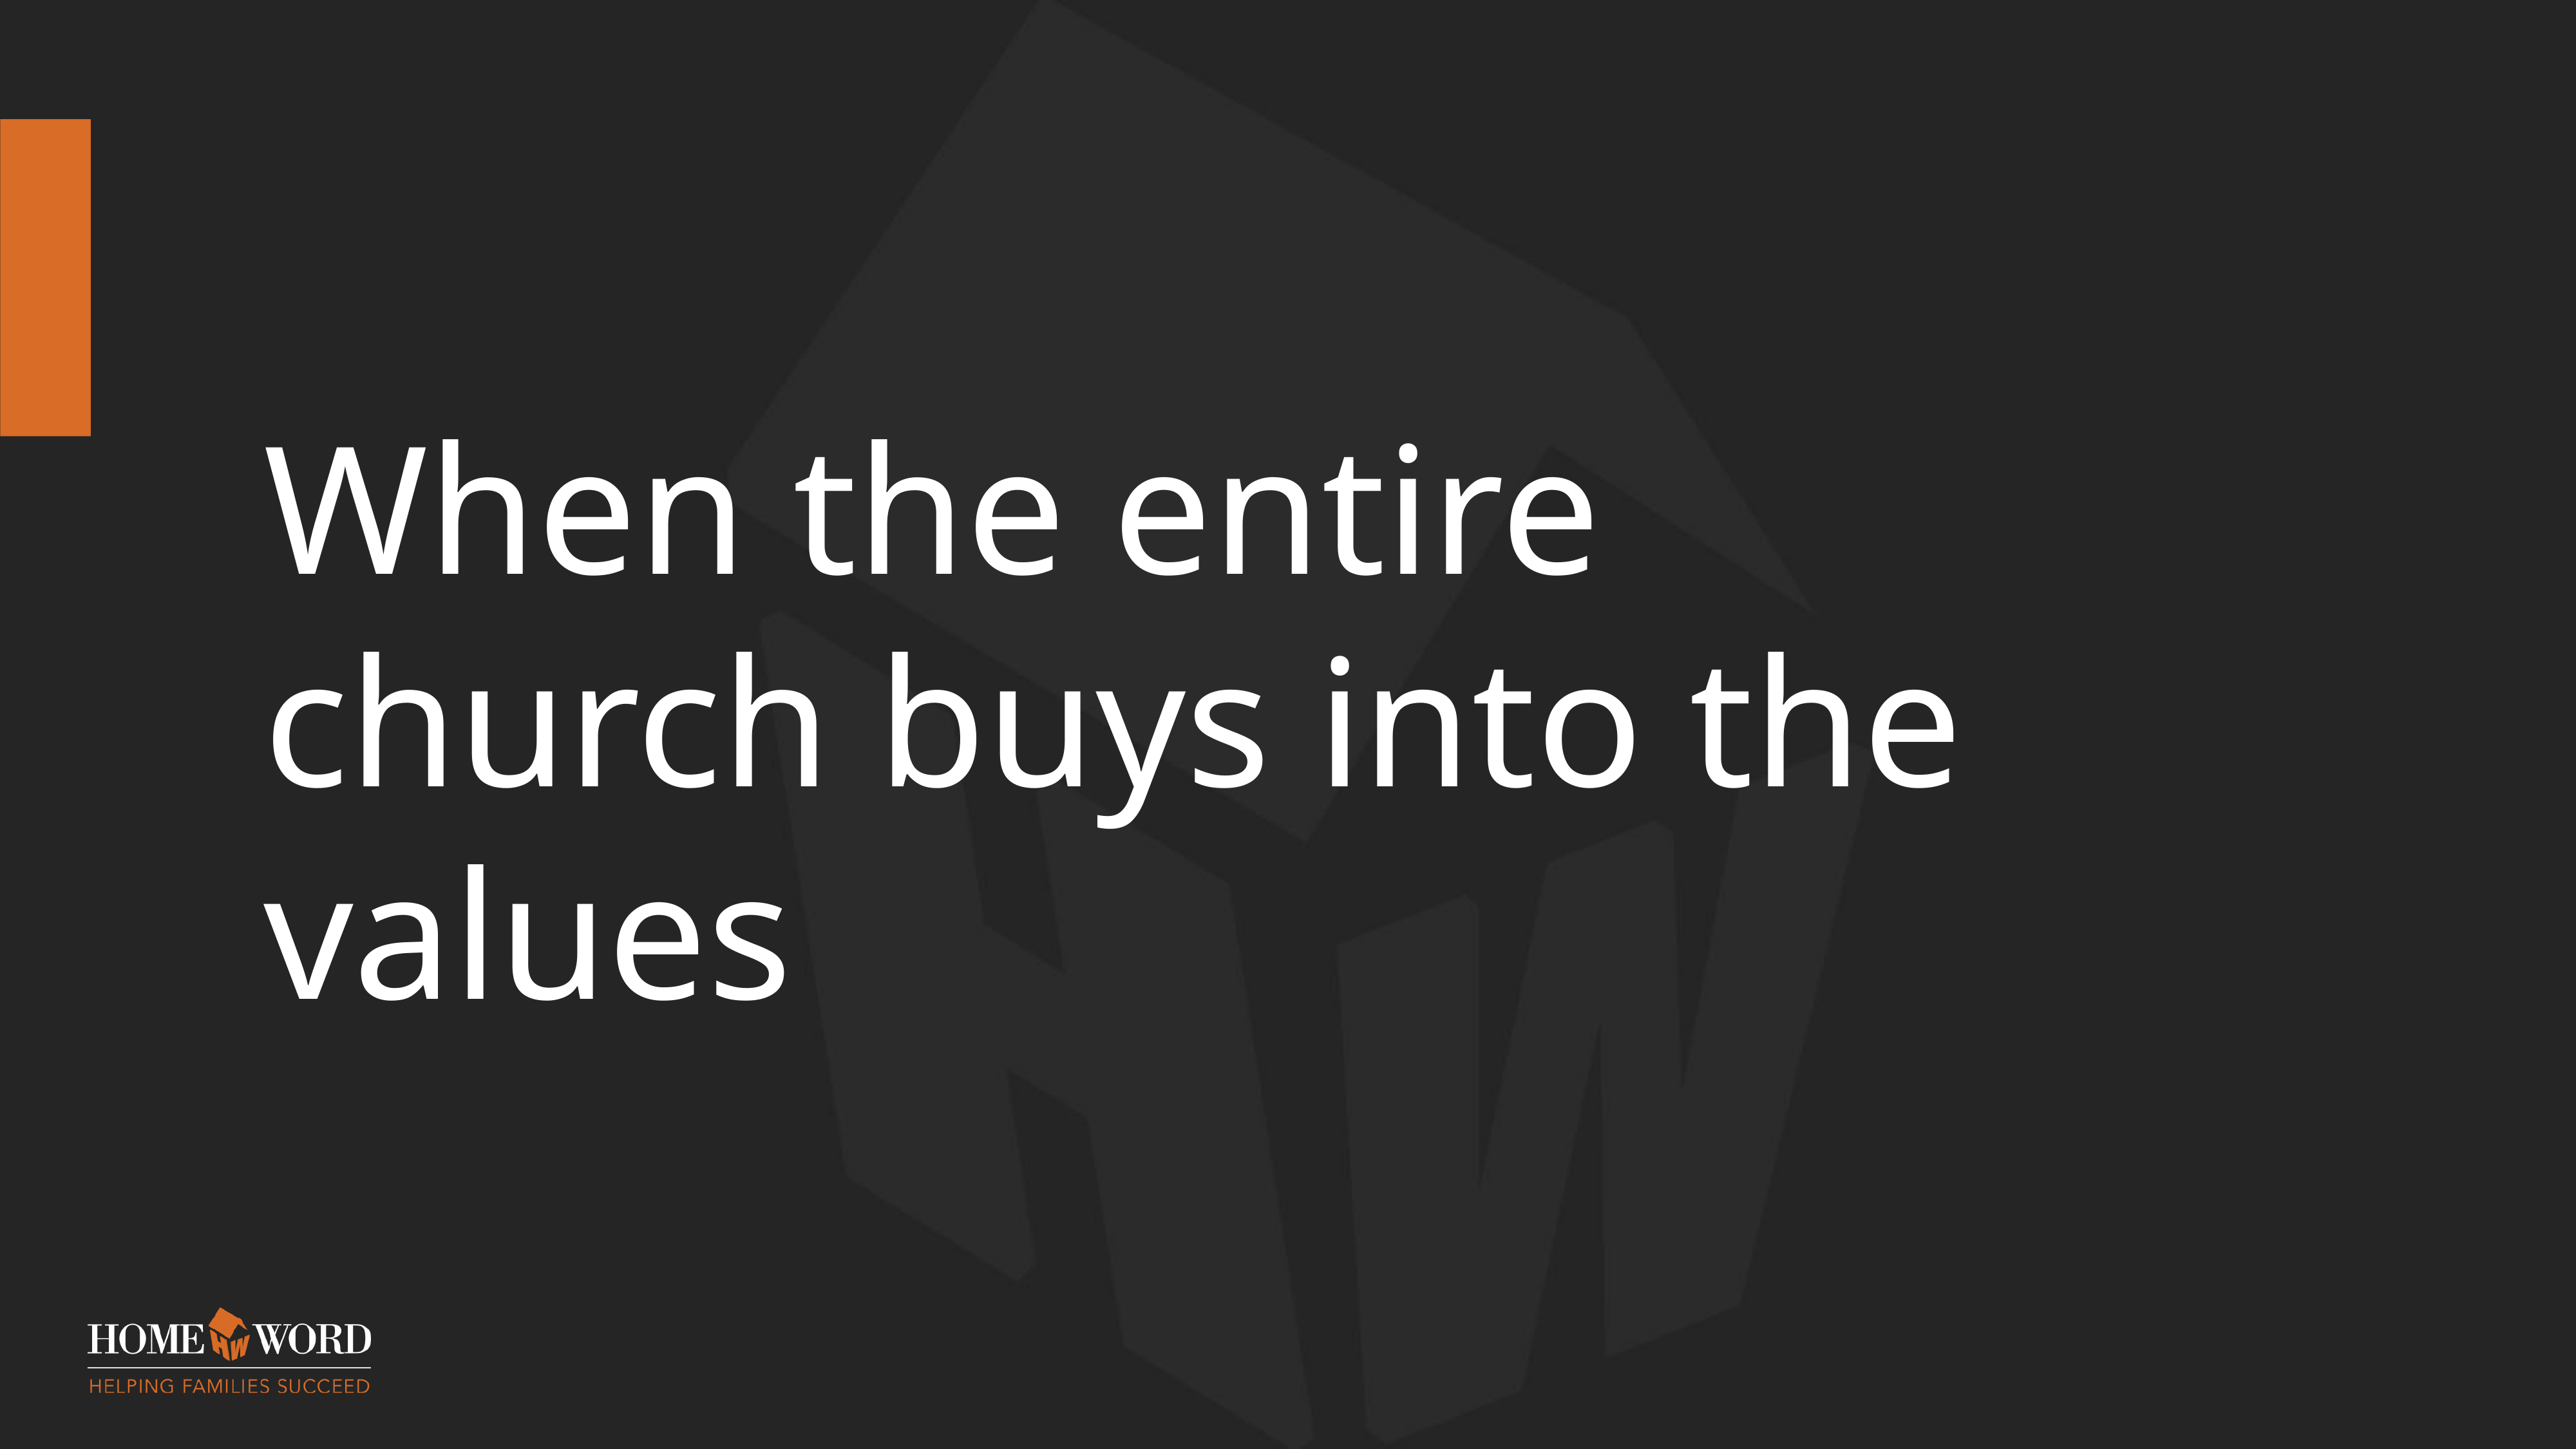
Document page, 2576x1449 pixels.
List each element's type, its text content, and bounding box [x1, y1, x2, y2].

title When the entire church buys into the values [258, 391, 2155, 1108]
picture [0, 0, 2576, 1449]
